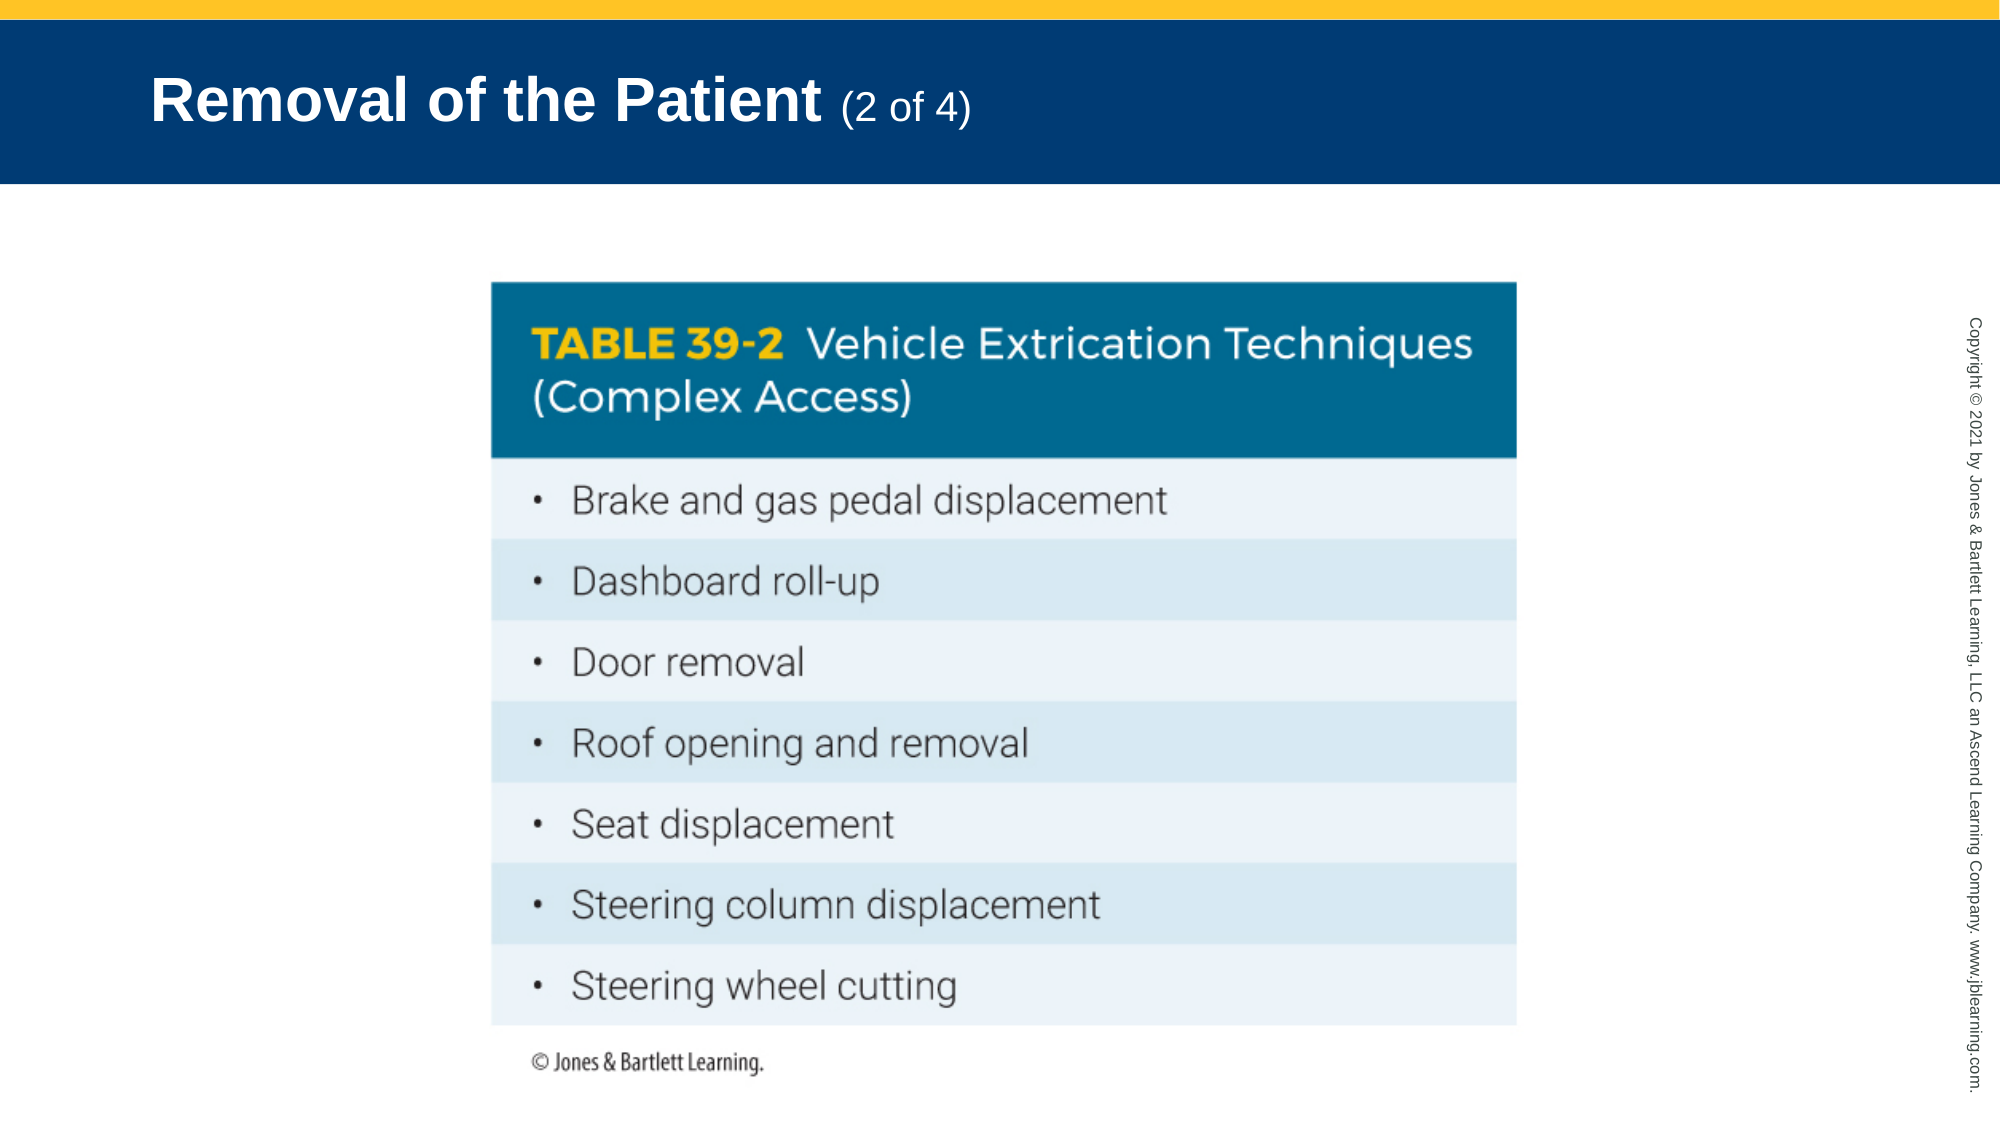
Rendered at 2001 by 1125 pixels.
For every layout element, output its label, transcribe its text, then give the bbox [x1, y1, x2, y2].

title Removal of the Patient (2 of 4) [0, 19, 2000, 185]
picture [477, 271, 1533, 1099]
